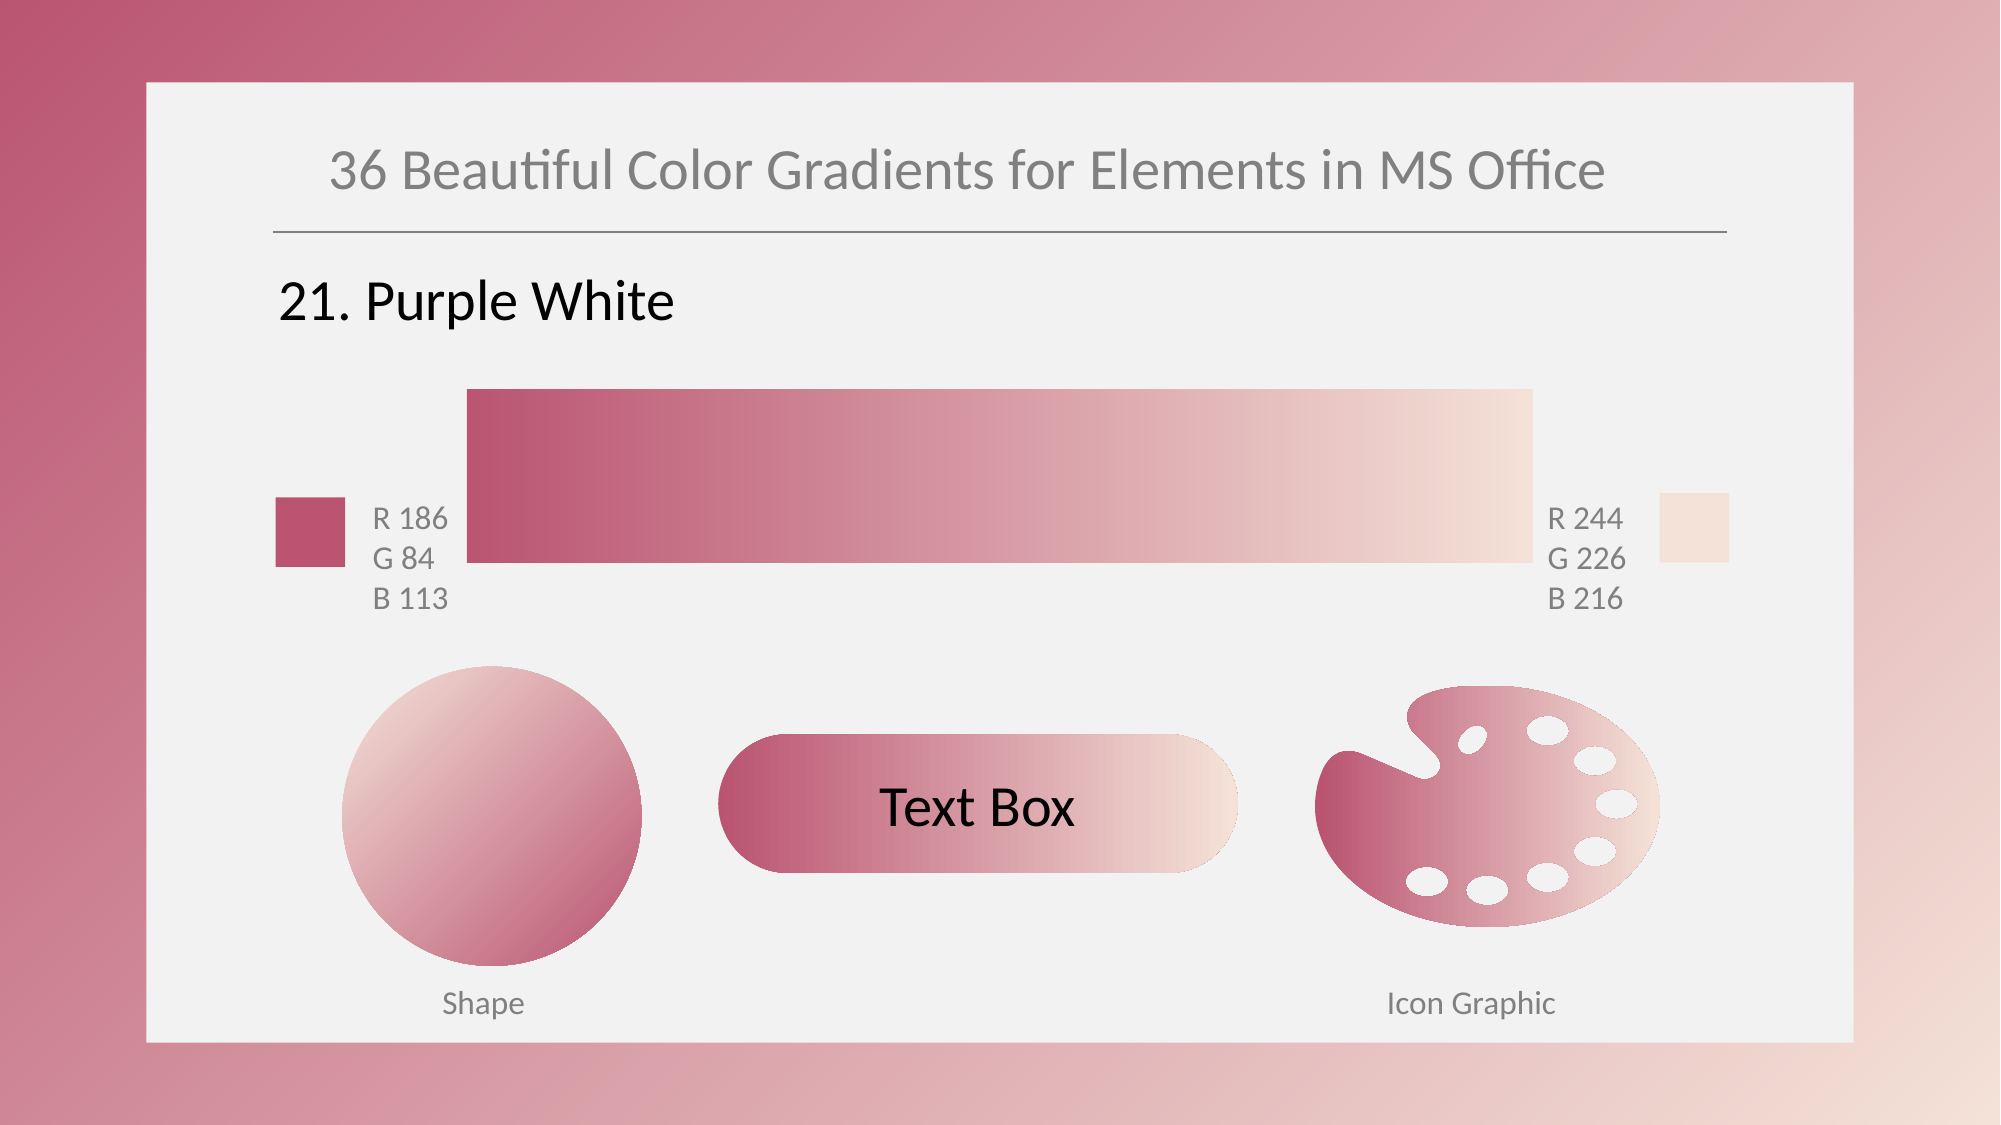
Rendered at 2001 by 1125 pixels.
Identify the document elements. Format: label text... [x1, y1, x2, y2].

text_box Shape [427, 973, 555, 1029]
text_box Icon Graphic [1372, 973, 1603, 1029]
text_box Text Box [716, 732, 1240, 875]
text_box R 186 G 84 B 113 [357, 488, 485, 624]
text_box [1658, 491, 1731, 564]
text_box [274, 495, 347, 569]
text_box R 244 G 226 B 216 [1533, 488, 1660, 624]
text_box [144, 80, 1856, 1045]
text_box [465, 387, 1535, 565]
text_box [1312, 683, 1662, 930]
text_box 21. Purple White [263, 254, 691, 340]
text_box [340, 664, 644, 969]
text_box 36 Beautiful Color Gradients for Elements in MS Office [314, 123, 1908, 209]
